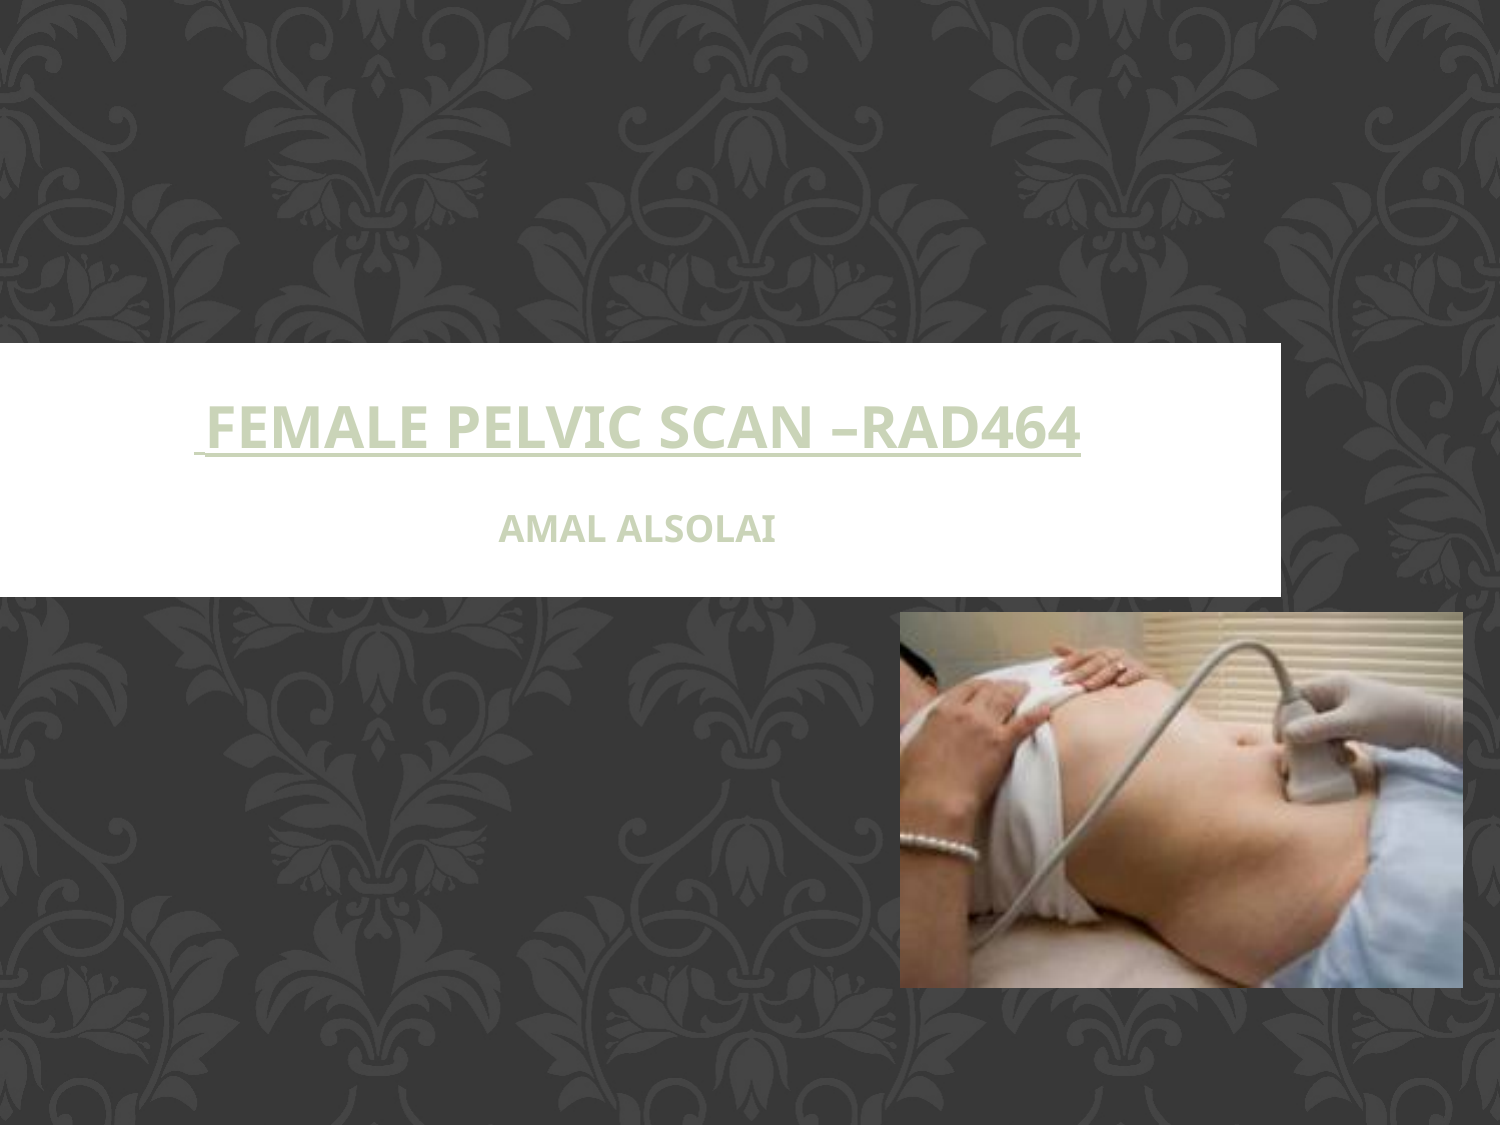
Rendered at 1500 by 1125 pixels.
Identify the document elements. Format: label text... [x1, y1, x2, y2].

title Female Pelvic Scan –RAD464 AMAL ALSOLAI [0, 343, 1281, 597]
picture [899, 612, 1463, 988]
